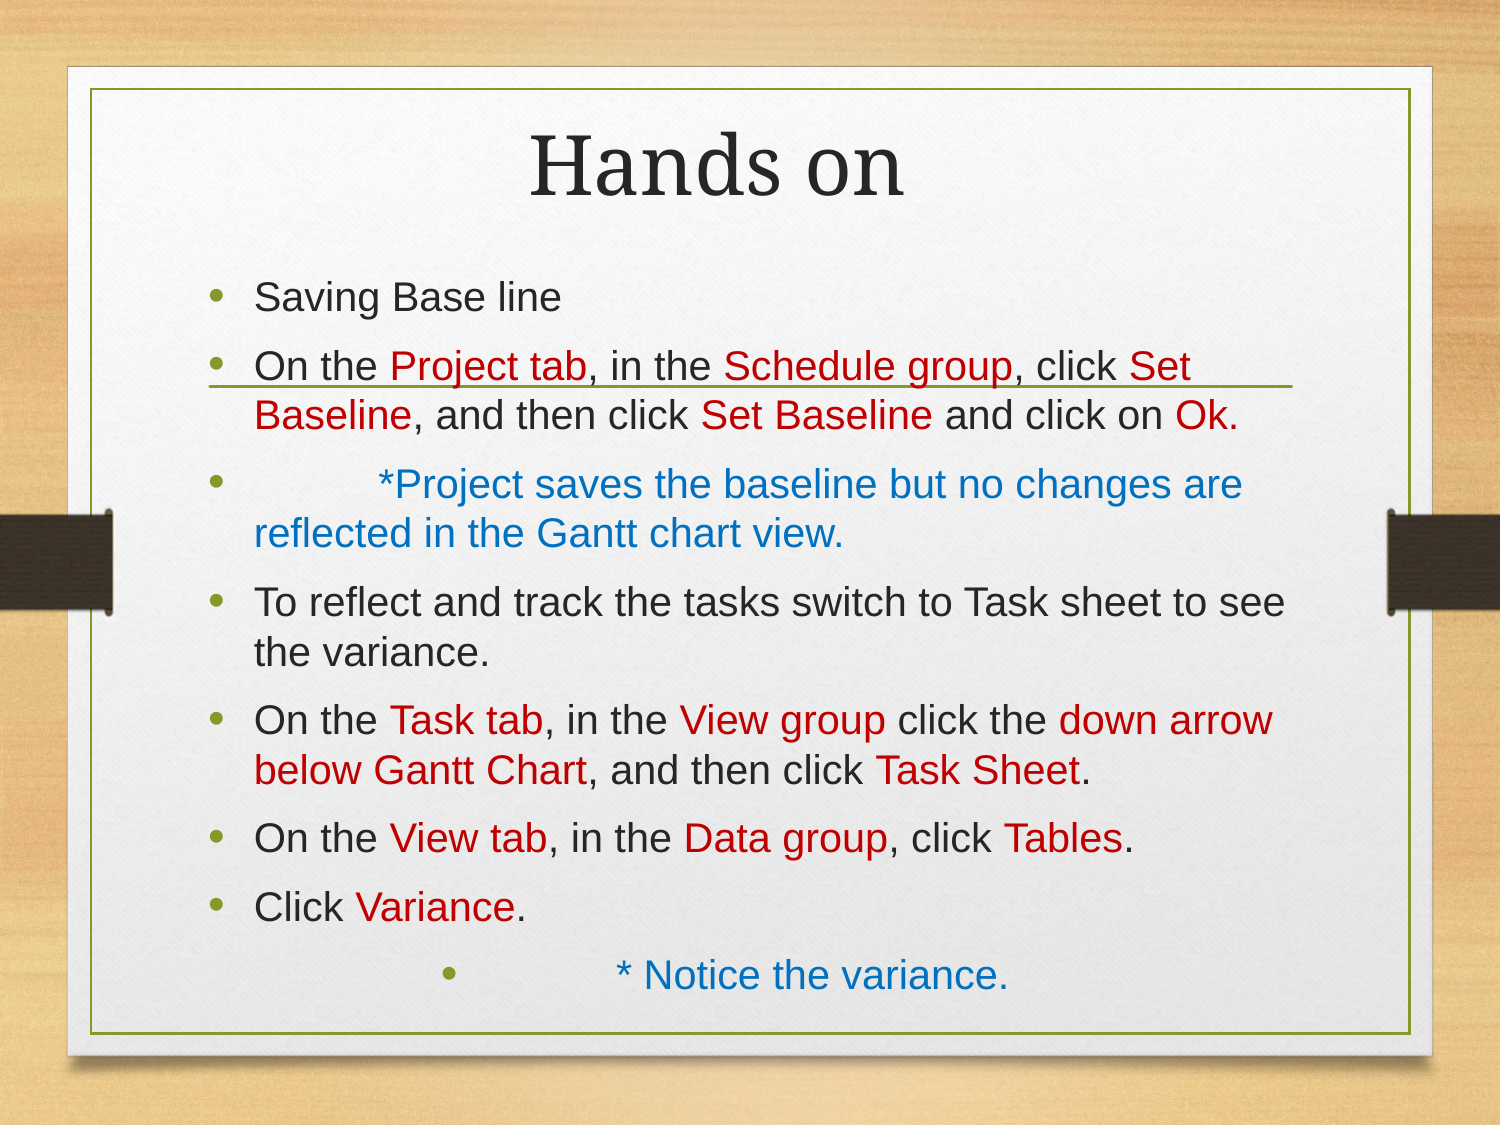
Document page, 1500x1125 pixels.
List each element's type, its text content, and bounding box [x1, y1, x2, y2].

picture [0, 0, 1500, 1125]
list Saving Base line On the Project tab, in the Schedule group, click Set Baseline, and then click Set Baseline and click on Ok. *Project saves the baseline but no changes are reflected in the Gantt chart view. To reflect and track the tasks switch to Task sheet to see the variance. On the Task tab, in the View group click the down arrow below Gantt Chart, and then click Task Sheet. On the View tab, in the Data group, click Tables. Click Variance. * Notice the variance. [193, 262, 1309, 1013]
title Hands on [195, 87, 1311, 238]
